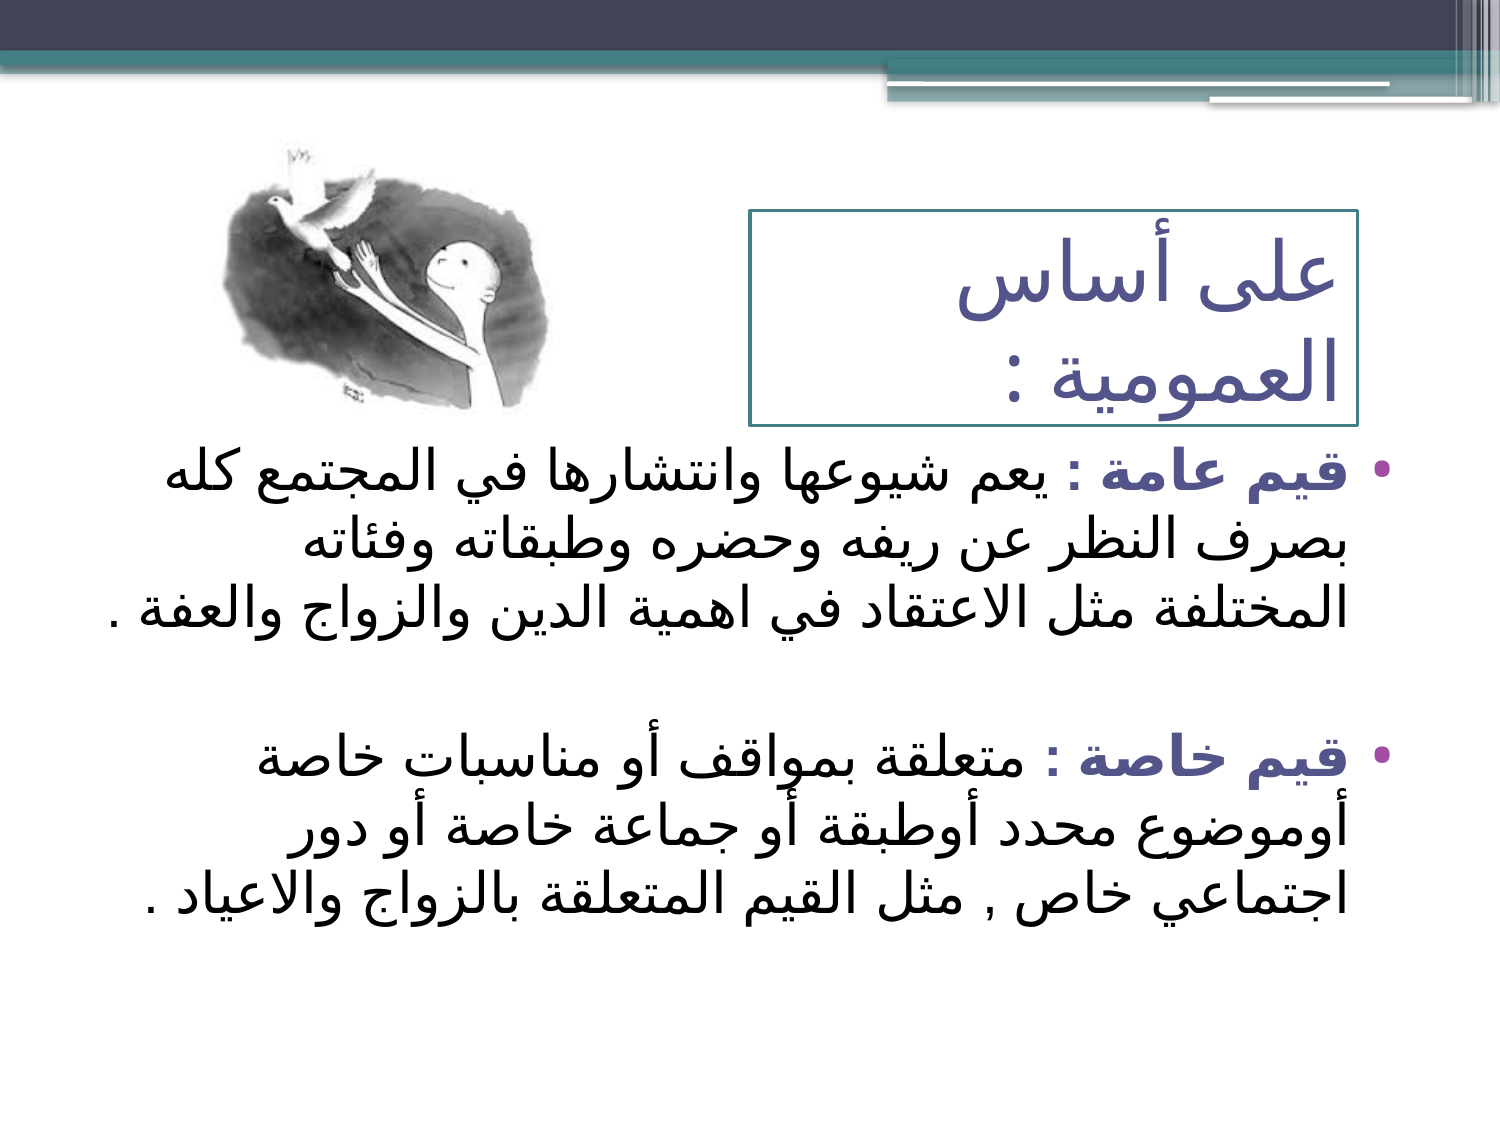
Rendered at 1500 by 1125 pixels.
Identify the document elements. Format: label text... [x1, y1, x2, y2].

list قيم عامة : يعم شيوعها وانتشارها في المجتمع كله بصرف النظر عن ريفه وحضره وطبقاته وفئاته المختلفة مثل الاعتقاد في اهمية الدين والزواج والعفة . قيم خاصة : متعلقة بمواقف أو مناسبات خاصة أوموضوع محدد أوطبقة أو جماعة خاصة أو دور اجتماعي خاص , مثل القيم المتعلقة بالزواج والاعياد . [82, 351, 1425, 1003]
picture [152, 140, 553, 441]
text_box على أساس العمومية : [748, 209, 1359, 427]
